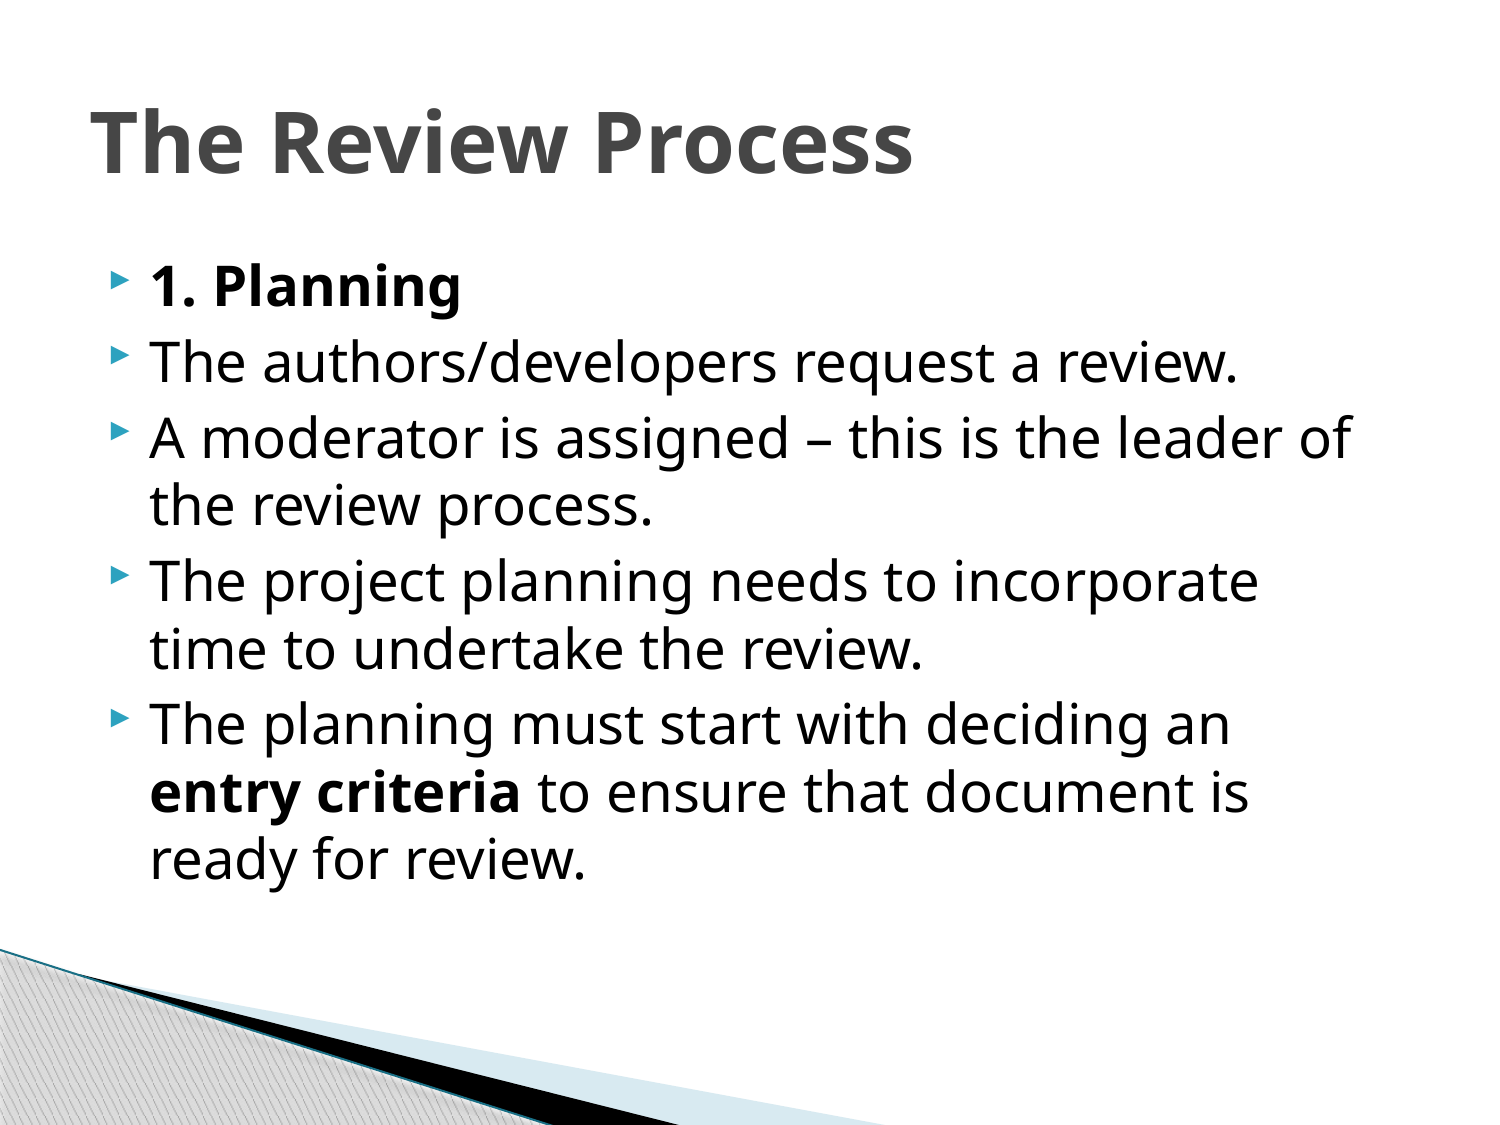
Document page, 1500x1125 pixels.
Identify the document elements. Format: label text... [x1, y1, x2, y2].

list 1. Planning The authors/developers request a review. A moderator is assigned – this is the leader of the review process. The project planning needs to incorporate time to undertake the review. The planning must start with deciding an entry criteria to ensure that document is ready for review. [75, 243, 1388, 1012]
title The Review Process [75, 45, 1425, 233]
